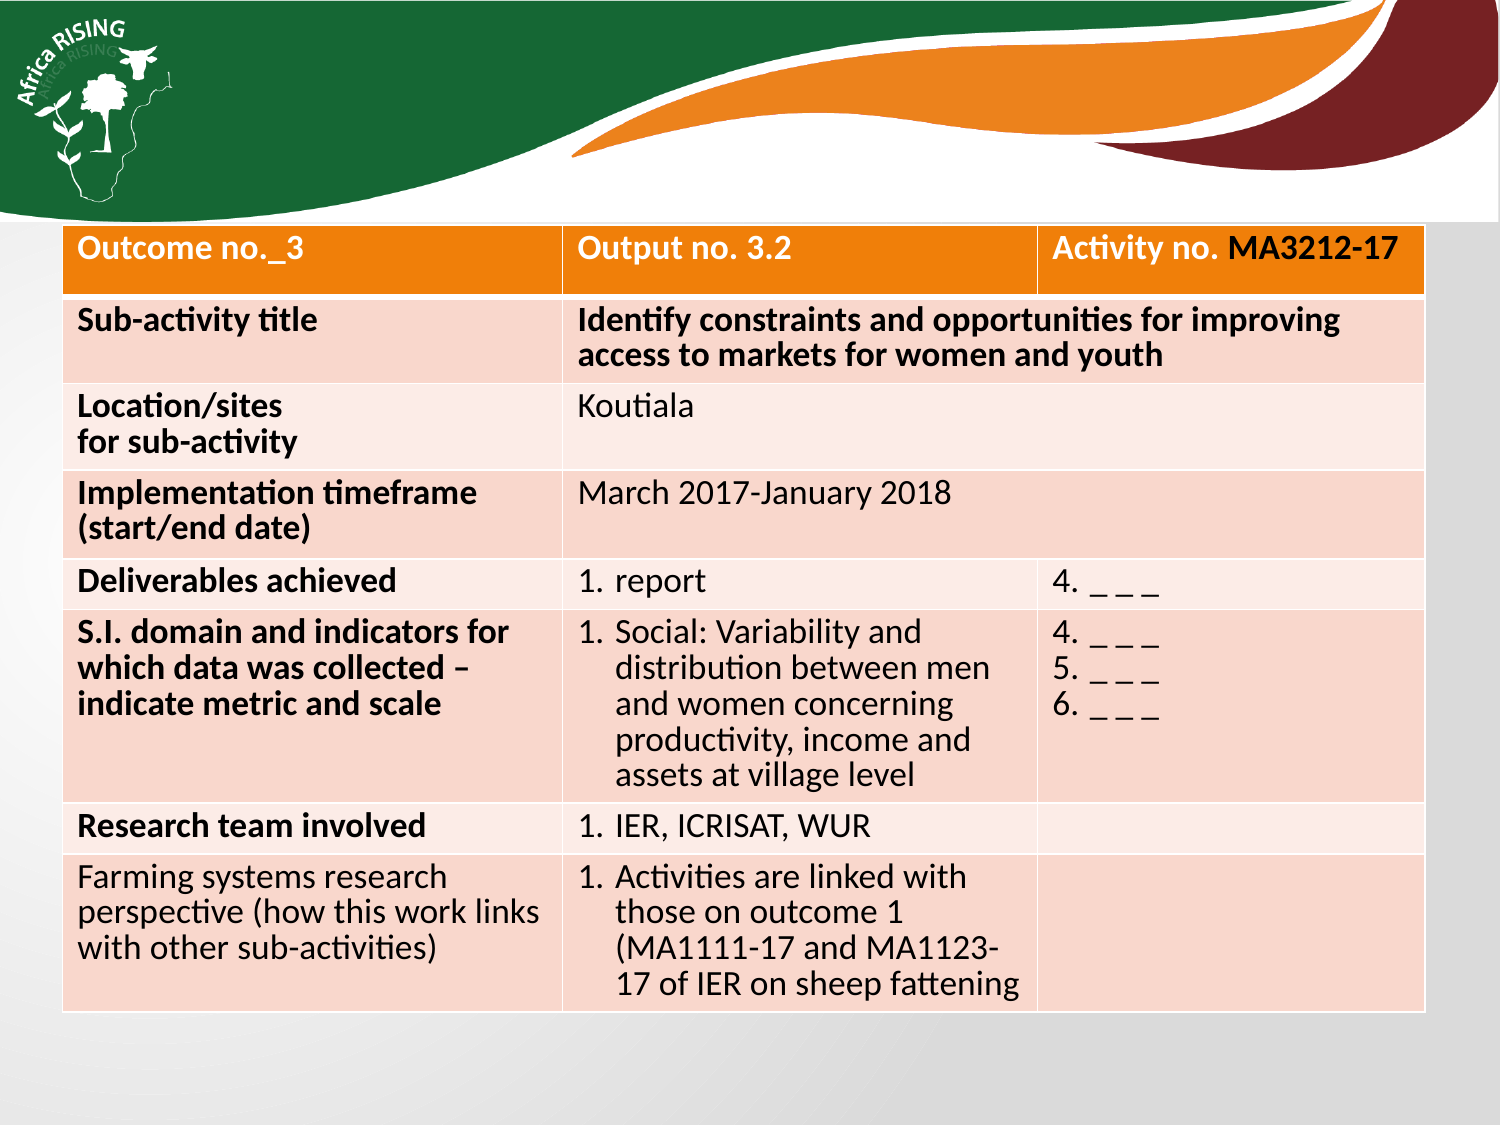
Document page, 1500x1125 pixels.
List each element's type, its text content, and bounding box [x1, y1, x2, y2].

table_cell Implementation timeframe (start/end date) [63, 471, 562, 558]
table_cell IER, ICRISAT, WUR [563, 804, 1037, 853]
table_cell Activities are linked with those on outcome 1 (MA1111-17 and MA1123-17 of IER on sheep fattening [563, 855, 1037, 1011]
table_cell [1038, 855, 1424, 1011]
table_cell report [563, 560, 1037, 609]
table_cell Identify constraints and opportunities for improving access to markets for women and youth [563, 300, 1424, 383]
table_cell Koutiala [563, 384, 1424, 469]
table_cell March 2017-January 2018 [563, 471, 1424, 558]
table_header Activity no. MA3212-17 [1038, 226, 1424, 294]
table_cell Research team involved [63, 804, 562, 853]
table_cell _ _ _ _ _ _ _ _ _ [1038, 610, 1424, 802]
table_cell _ _ _ [1038, 560, 1424, 609]
table_header Output no. 3.2 [563, 226, 1037, 294]
table_cell Sub-activity title [63, 300, 562, 383]
picture [0, 0, 1499, 222]
table_cell Deliverables achieved [63, 560, 562, 609]
table_cell Location/sites for sub-activity [63, 384, 562, 469]
table_cell Farming systems research perspective (how this work links with other sub-activities) [63, 855, 562, 1011]
table_cell [1038, 804, 1424, 853]
table_header Outcome no._3 [63, 226, 562, 294]
table_cell Social: Variability and distribution between men and women concerning productivity, income and assets at village level [563, 610, 1037, 802]
table_cell S.I. domain and indicators for which data was collected – indicate metric and scale [63, 610, 562, 802]
